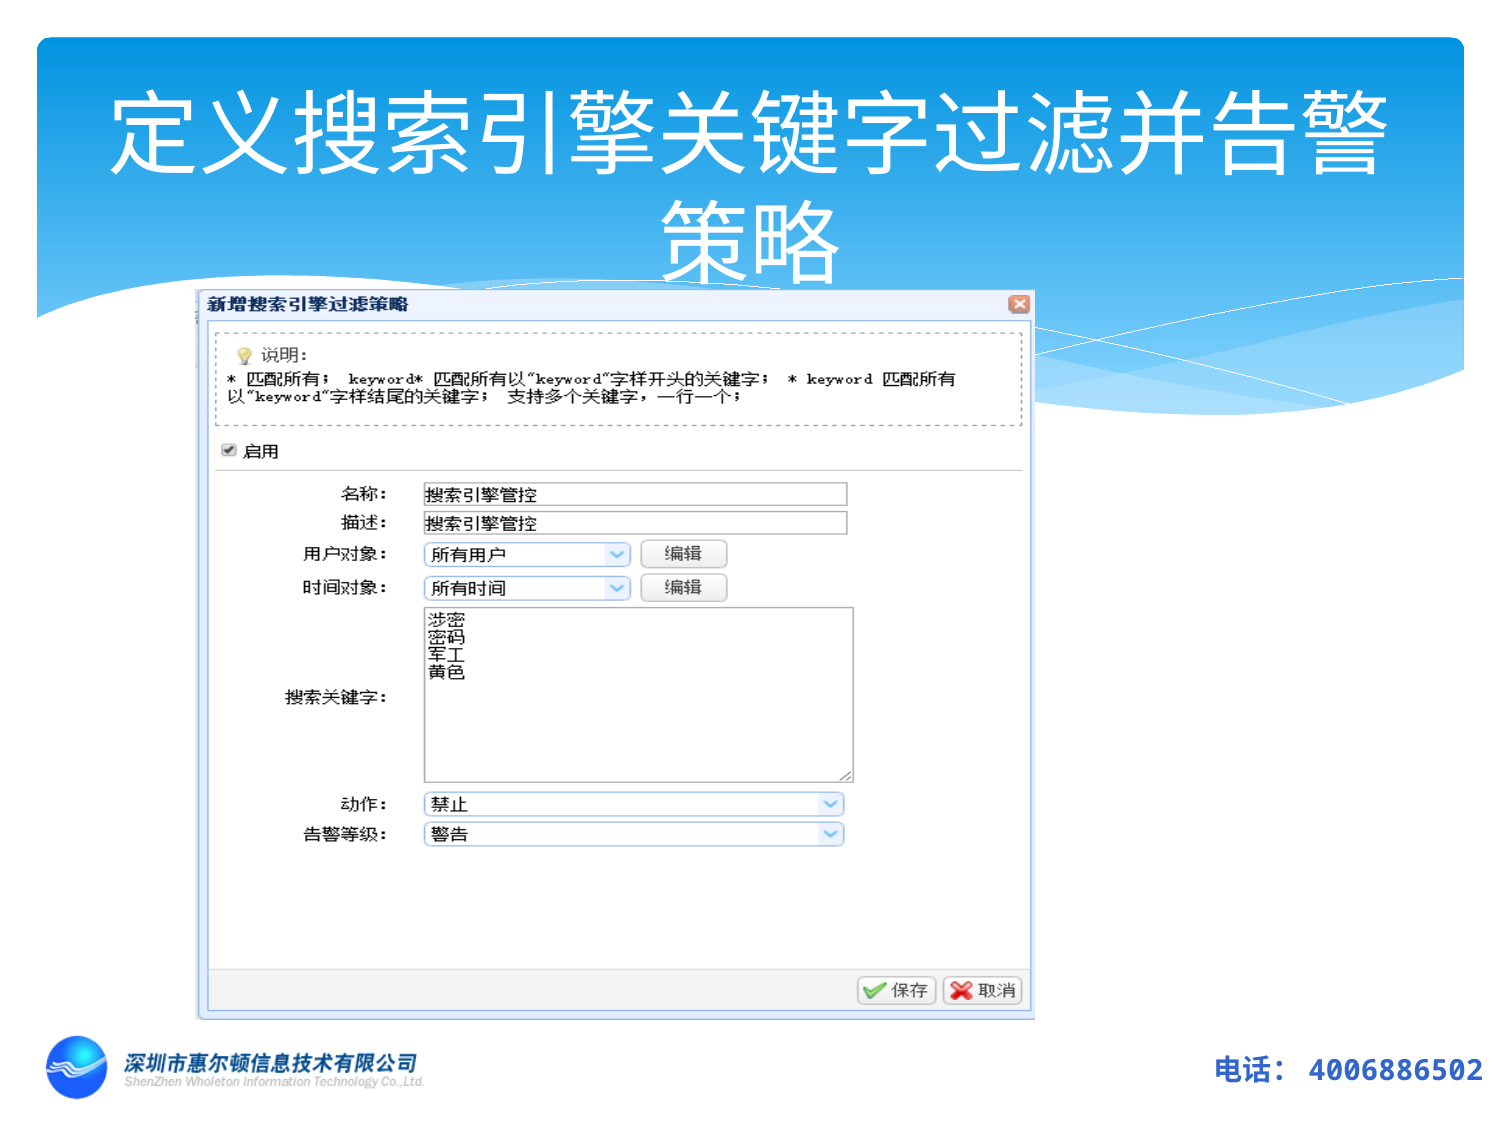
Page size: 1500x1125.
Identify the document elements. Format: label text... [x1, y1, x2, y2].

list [194, 289, 1035, 1020]
title 定义搜索引擎关键字过滤并告警策略 [74, 137, 1426, 344]
picture [24, 1024, 438, 1110]
